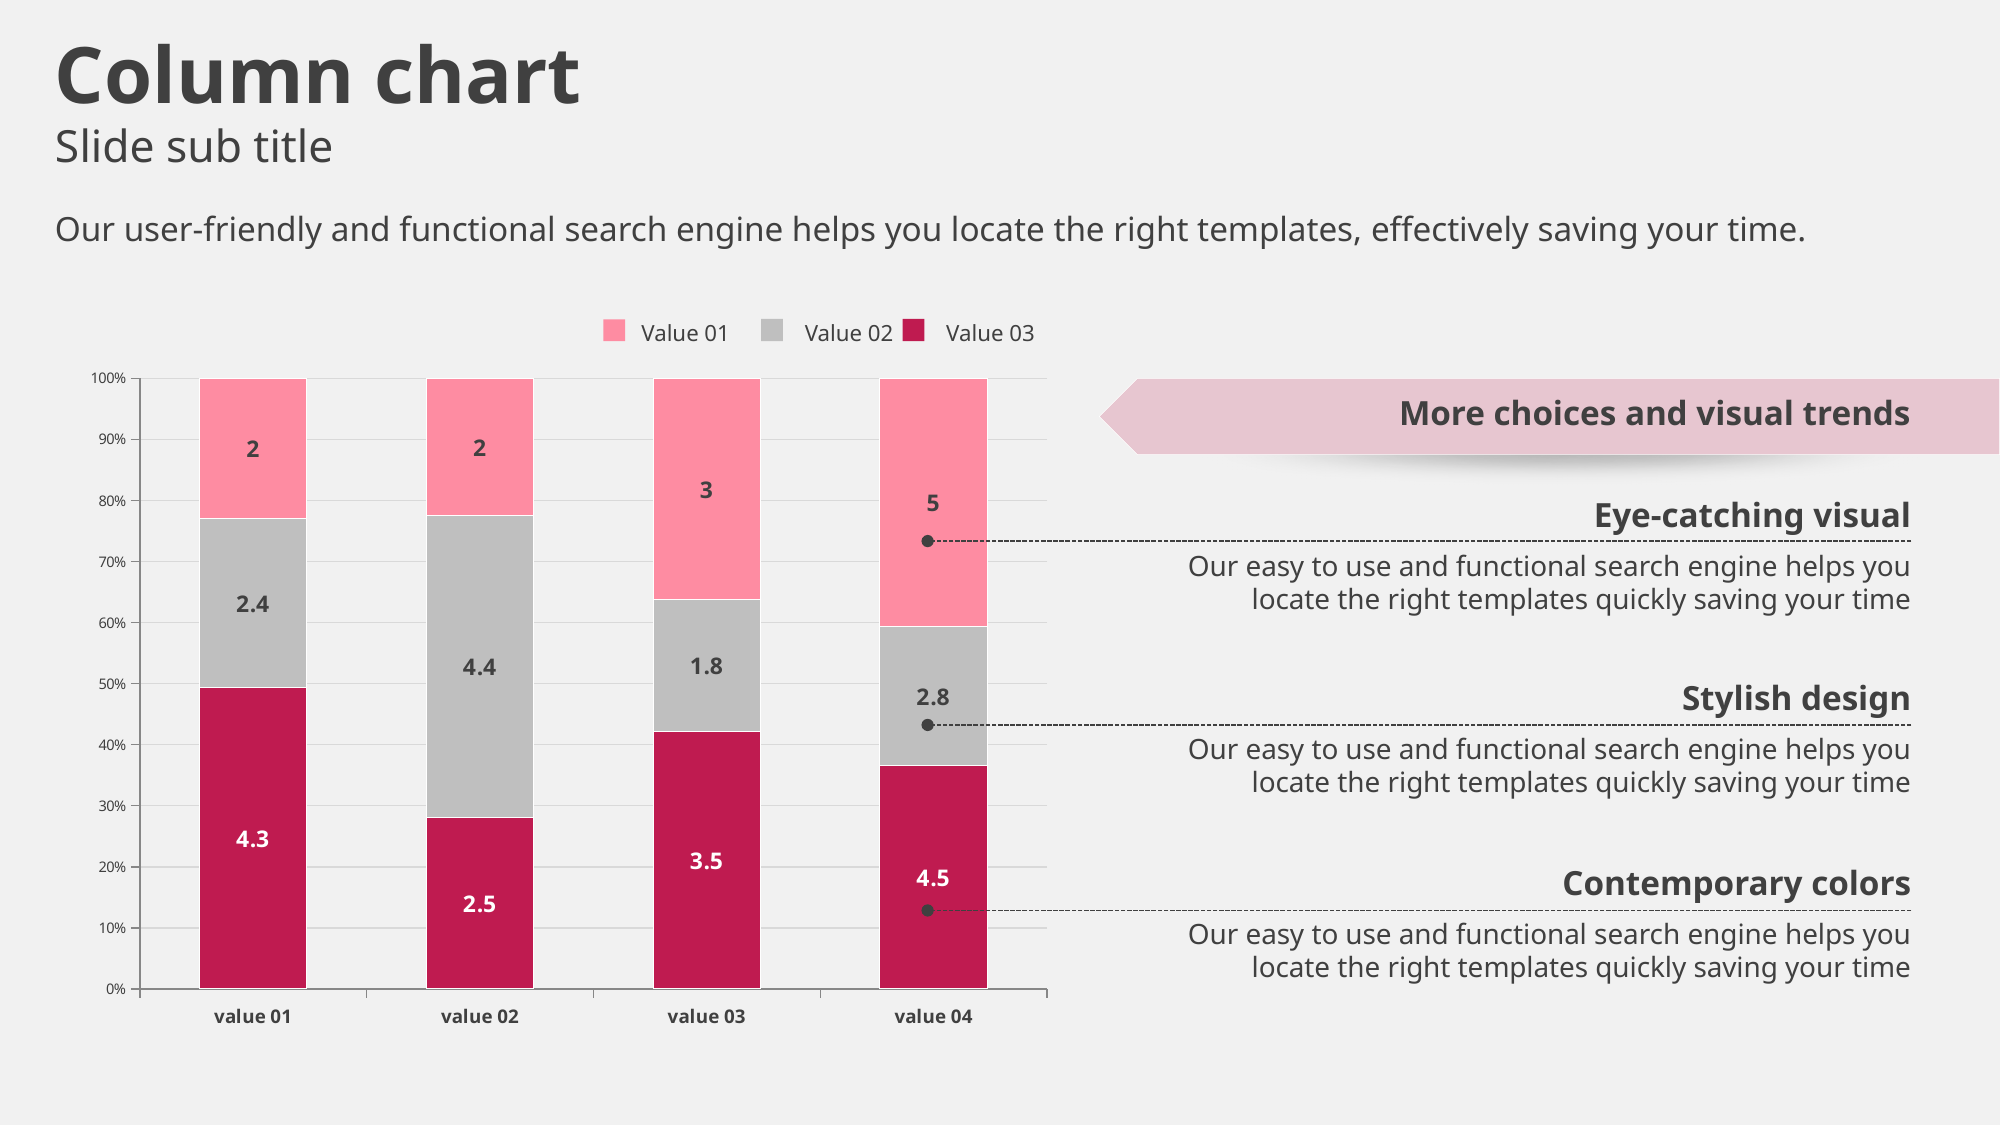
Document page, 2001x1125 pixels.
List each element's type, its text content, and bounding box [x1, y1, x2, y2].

list Column chart [55, 26, 1882, 117]
text_box Our user-friendly and functional search engine helps you locate the right templates, effectively saving your time. [54, 207, 1899, 248]
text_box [927, 861, 1912, 984]
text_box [927, 676, 1912, 799]
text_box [927, 493, 1912, 616]
chart [70, 354, 1068, 1045]
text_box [603, 315, 1053, 346]
list Slide sub title [55, 117, 1882, 181]
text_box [1099, 378, 2000, 493]
